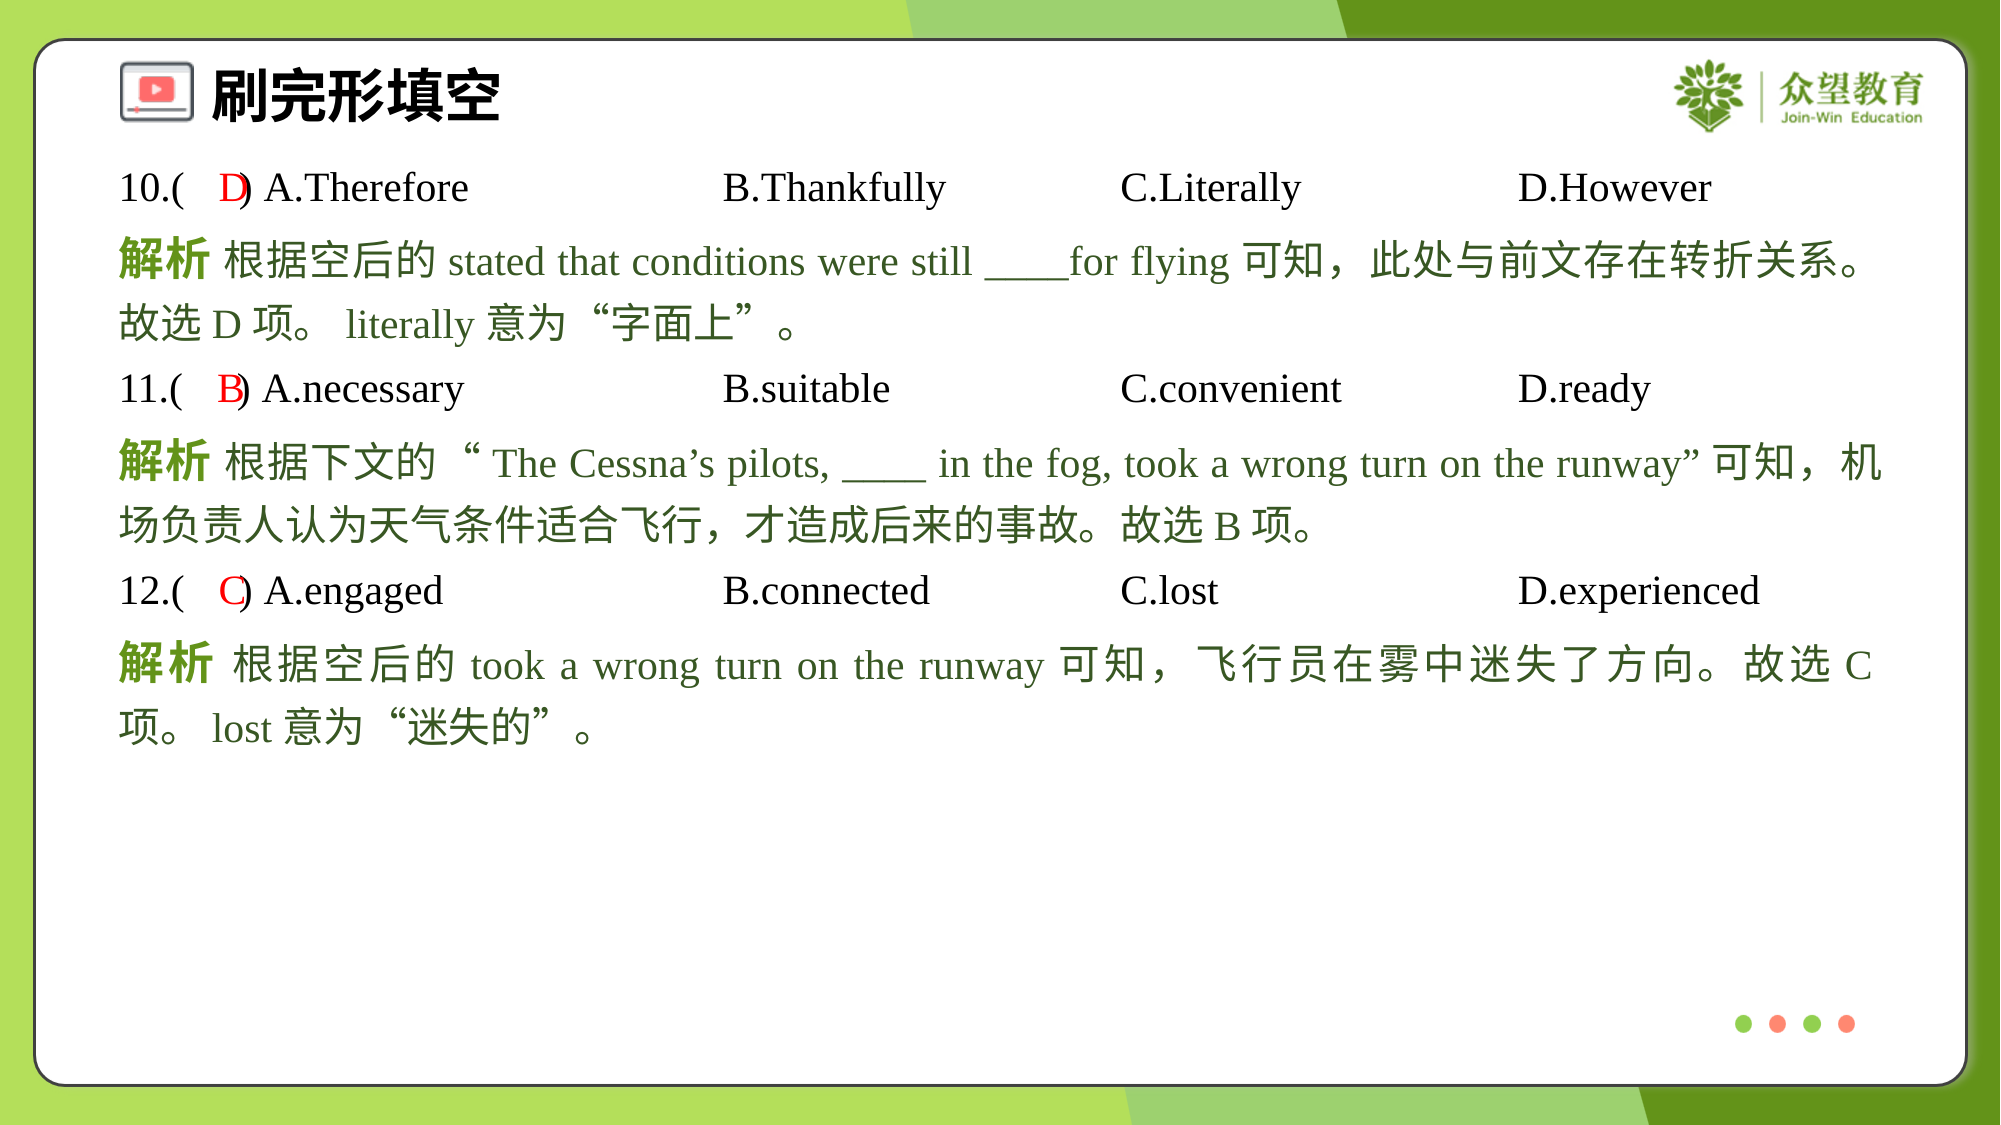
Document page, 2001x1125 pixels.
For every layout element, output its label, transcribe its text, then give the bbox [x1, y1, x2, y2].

text_box C [213, 550, 252, 608]
text_box 12.( ) A.engaged B.connected C.lost D.experienced [118, 550, 213, 608]
text_box 解析 根据空后的stated that conditions were still ____for flying可知，此处与前文存在转折关系。故选D项。literally意为“字面上”。 [118, 215, 1883, 343]
text_box 10.( ) A.Therefore B.Thankfully C.Literally D.However [254, 146, 1883, 204]
text_box 12.( ) A.engaged B.connected C.lost D.experienced [252, 550, 1883, 608]
text_box 解析 根据下文的“The Cessna’s pilots, ____ in the fog, took a wrong turn on the runway”可知，机场负责人认为天气条件适合飞行，才造成后来的事故。故选B项。 [118, 417, 1883, 545]
picture [0, 0, 2000, 1125]
text_box 11.( ) A.necessary B.suitable C.convenient D.ready [250, 348, 1883, 406]
text_box 11.( ) A.necessary B.suitable C.convenient D.ready [118, 348, 212, 406]
text_box D [213, 146, 254, 205]
text_box 解析 根据空后的took a wrong turn on the runway可知，飞行员在雾中迷失了方向。故选C项。lost意为“迷失的”。 [118, 619, 1883, 747]
text_box 10.( ) A.Therefore B.Thankfully C.Literally D.However [118, 146, 213, 204]
text_box B [212, 348, 250, 406]
